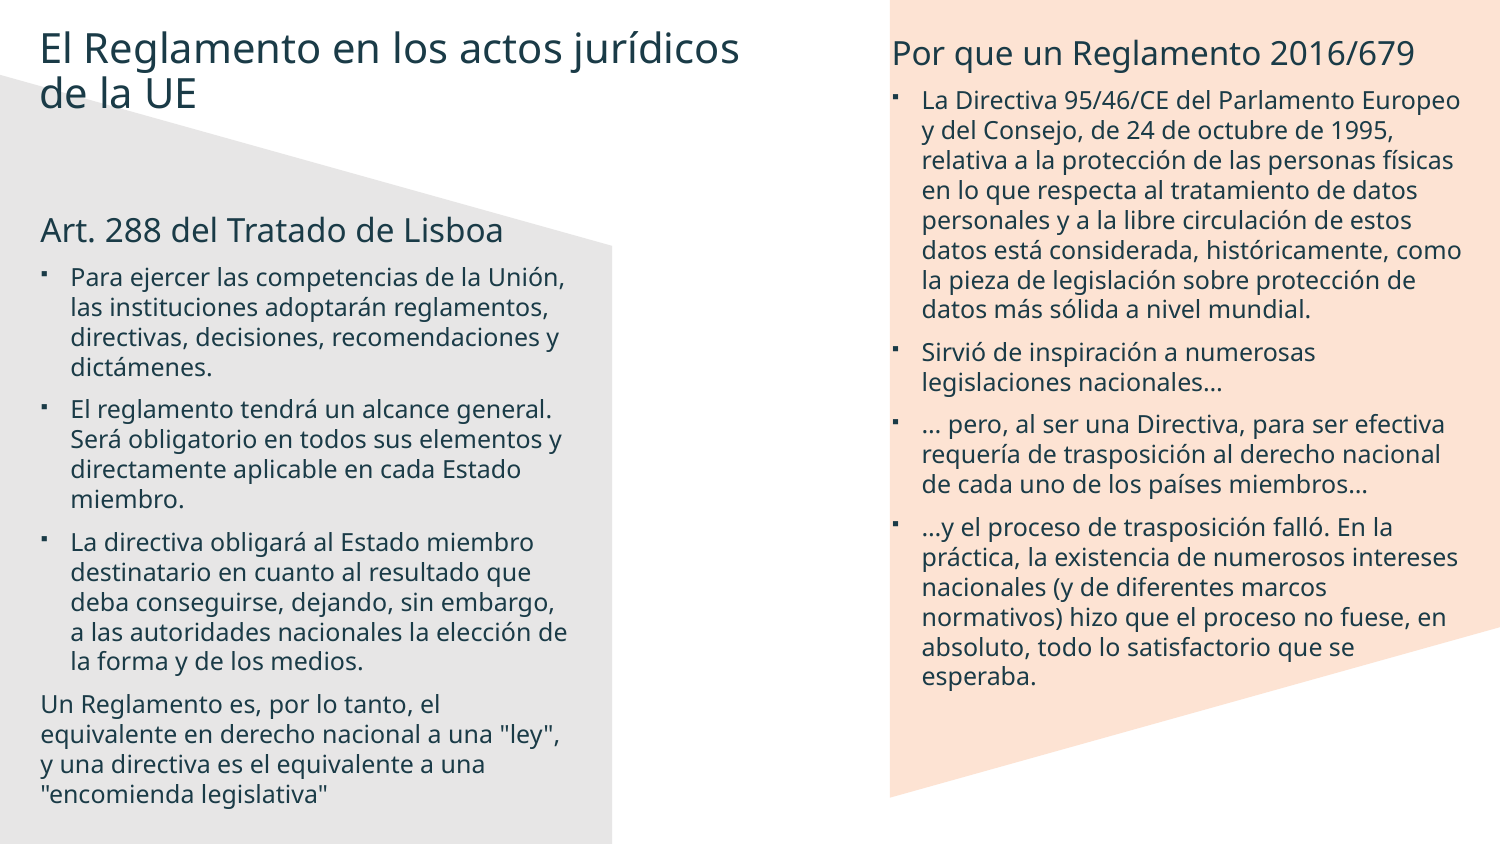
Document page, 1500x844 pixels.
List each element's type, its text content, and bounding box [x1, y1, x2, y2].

text_box Art. 288 del Tratado de Lisboa Para ejercer las competencias de la Unión, las instituciones adoptarán reglamentos, directivas, decisiones, recomendaciones y dictámenes. El reglamento tendrá un alcance general. Será obligatorio en todos sus elementos y directamente aplicable en cada Estado miembro. La directiva obligará al Estado miembro destinatario en cuanto al resultado que deba conseguirse, dejando, sin embargo, a las autoridades nacionales la elección de la forma y de los medios. Un Reglamento es, por lo tanto, el equivalente en derecho nacional a una "ley", y una directiva es el equivalente a una "encomienda legislativa" [40, 209, 572, 380]
text_box Por que un Reglamento 2016/679 La Directiva 95/46/CE del Parlamento Europeo y del Consejo, de 24 de octubre de 1995, relativa a la protección de las personas físicas en lo que respecta al tratamiento de datos personales y a la libre circulación de estos datos está considerada, históricamente, como la pieza de legislación sobre protección de datos más sólida a nivel mundial. Sirvió de inspiración a numerosas legislaciones nacionales… … pero, al ser una Directiva, para ser efectiva requería de trasposición al derecho nacional de cada uno de los países miembros… …y el proceso de trasposición falló. En la práctica, la existencia de numerosos intereses nacionales (y de diferentes marcos normativos) hizo que el proceso no fuese, en absoluto, todo lo satisfactorio que se esperaba. [891, 32, 1471, 292]
text_box [0, 73, 614, 844]
text_box [888, 0, 1500, 800]
title El Reglamento en los actos jurídicos de la UE [39, 27, 760, 141]
